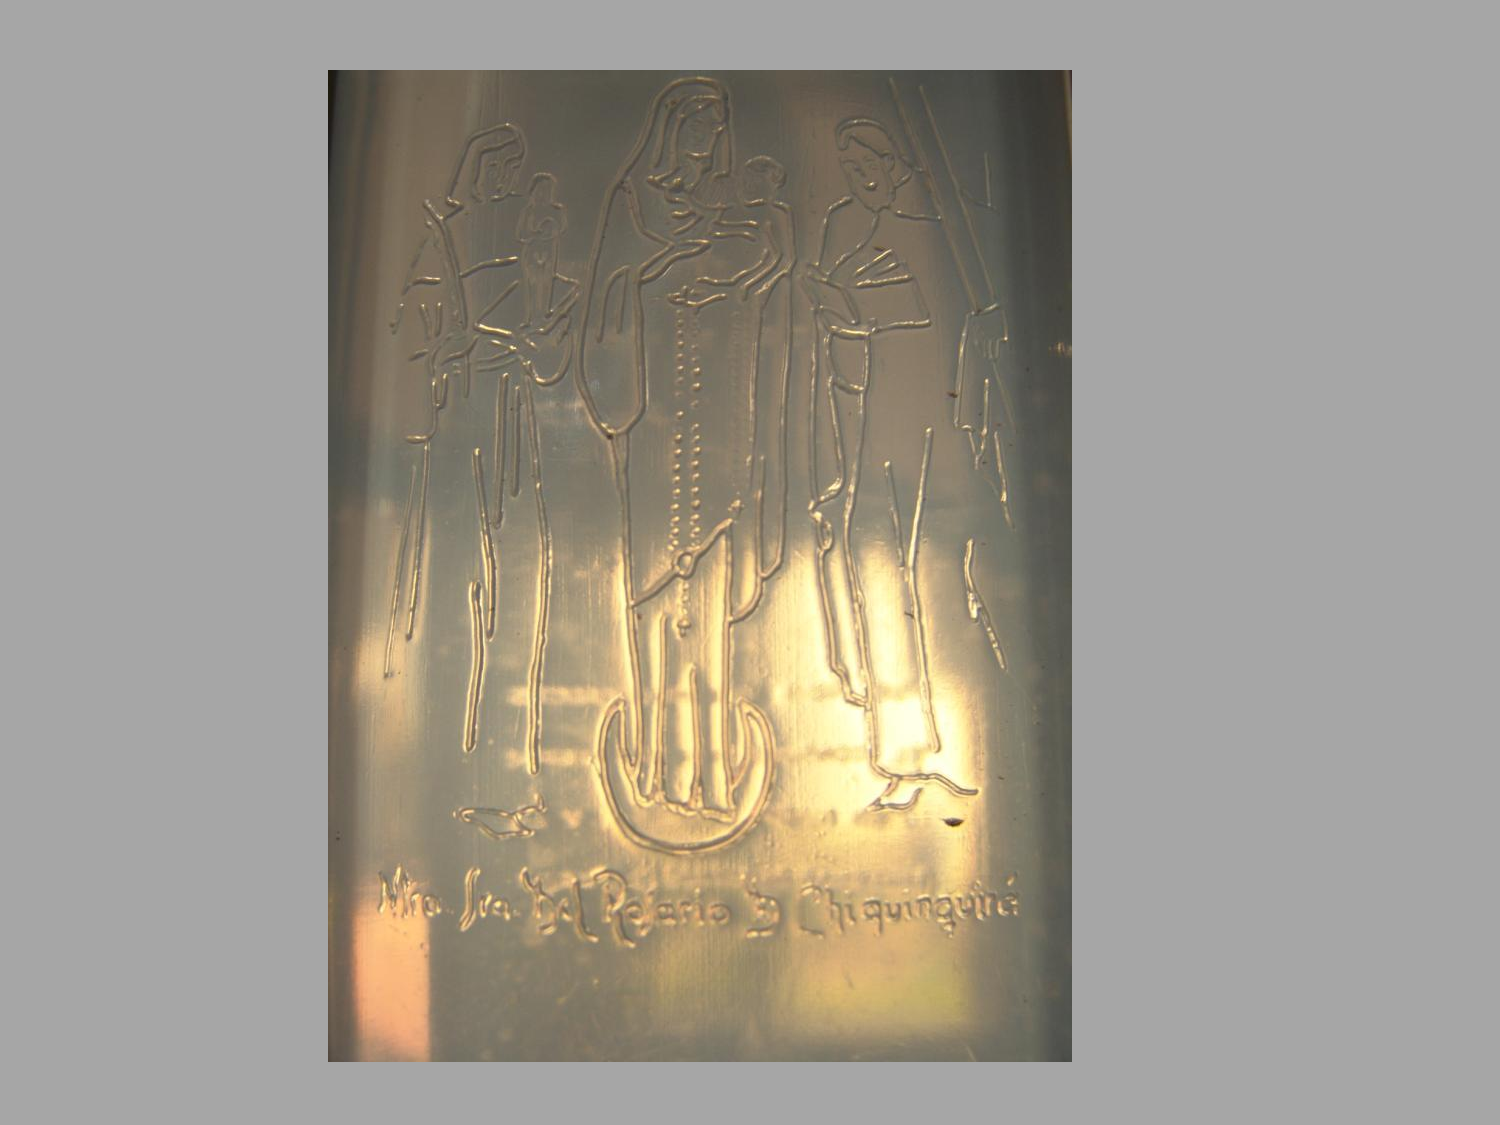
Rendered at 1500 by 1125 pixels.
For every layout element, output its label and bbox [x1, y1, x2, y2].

picture [327, 70, 1072, 1063]
